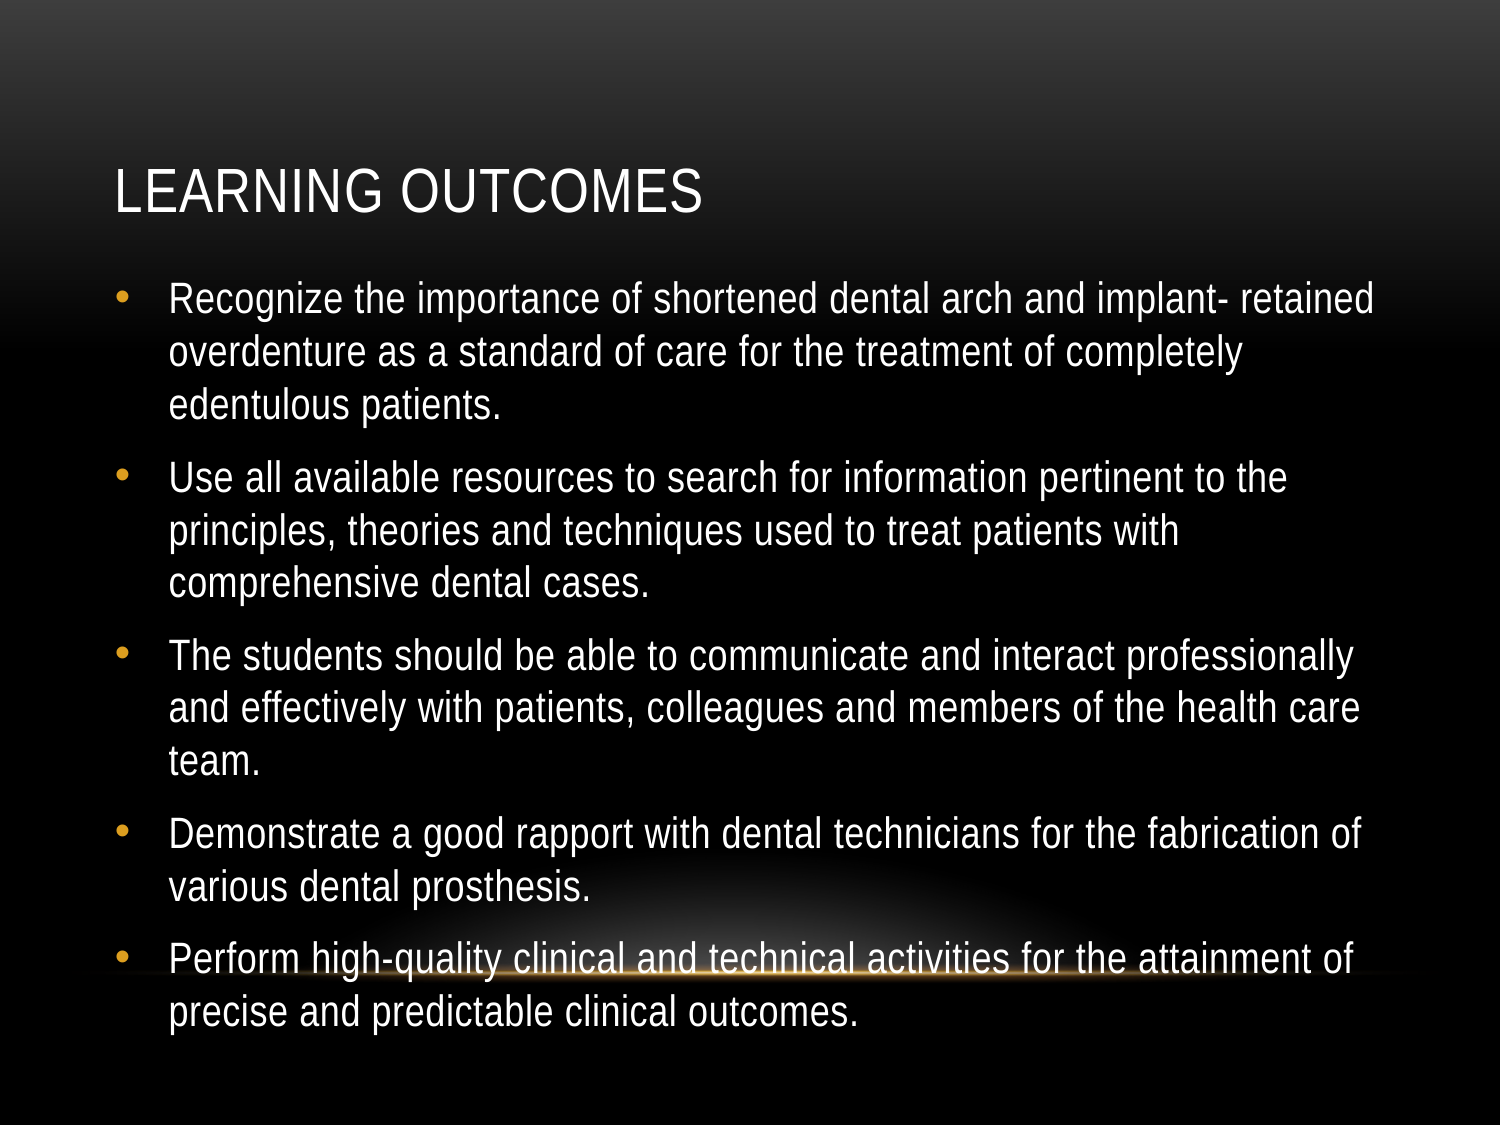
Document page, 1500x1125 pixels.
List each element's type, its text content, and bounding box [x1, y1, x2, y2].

title Learning outcomes [99, 45, 1400, 233]
list Recognize the importance of shortened dental arch and implant- retained overdenture as a standard of care for the treatment of completely edentulous patients. Use all available resources to search for information pertinent to the principles, theories and techniques used to treat patients with comprehensive dental cases. The students should be able to communicate and interact professionally and effectively with patients, colleagues and members of the health care team. Demonstrate a good rapport with dental technicians for the fabrication of various dental prosthesis. Perform high-quality clinical and technical activities for the attainment of precise and predictable clinical outcomes. [99, 262, 1400, 1050]
picture [0, 0, 1500, 1125]
